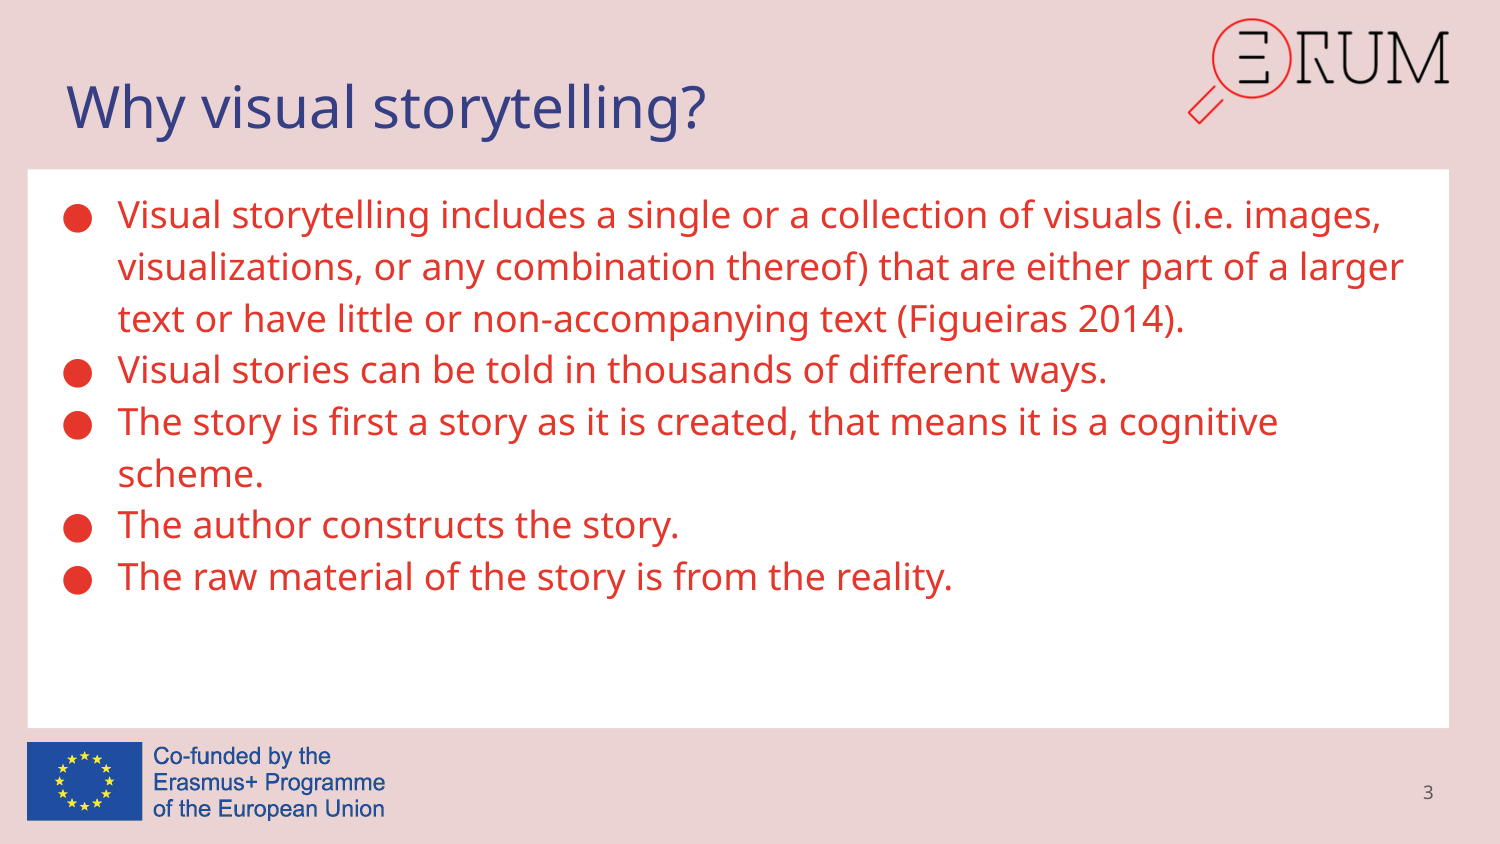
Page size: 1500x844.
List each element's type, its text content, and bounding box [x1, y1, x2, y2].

list Visual storytelling includes a single or a collection of visuals (i.e. images, visualizations, or any combination thereof) that are either part of a larger text or have little or non-accompanying text (Figueiras 2014). Visual stories can be told in thousands of different ways. The story is first a story as it is created, that means it is a cognitive scheme. The author constructs the story. The raw material of the story is from the reality. [27, 169, 1449, 729]
picture [1136, 0, 1500, 137]
title Why visual storytelling? [51, 55, 1168, 150]
slide_number 3 [1358, 761, 1449, 826]
picture [27, 742, 385, 821]
